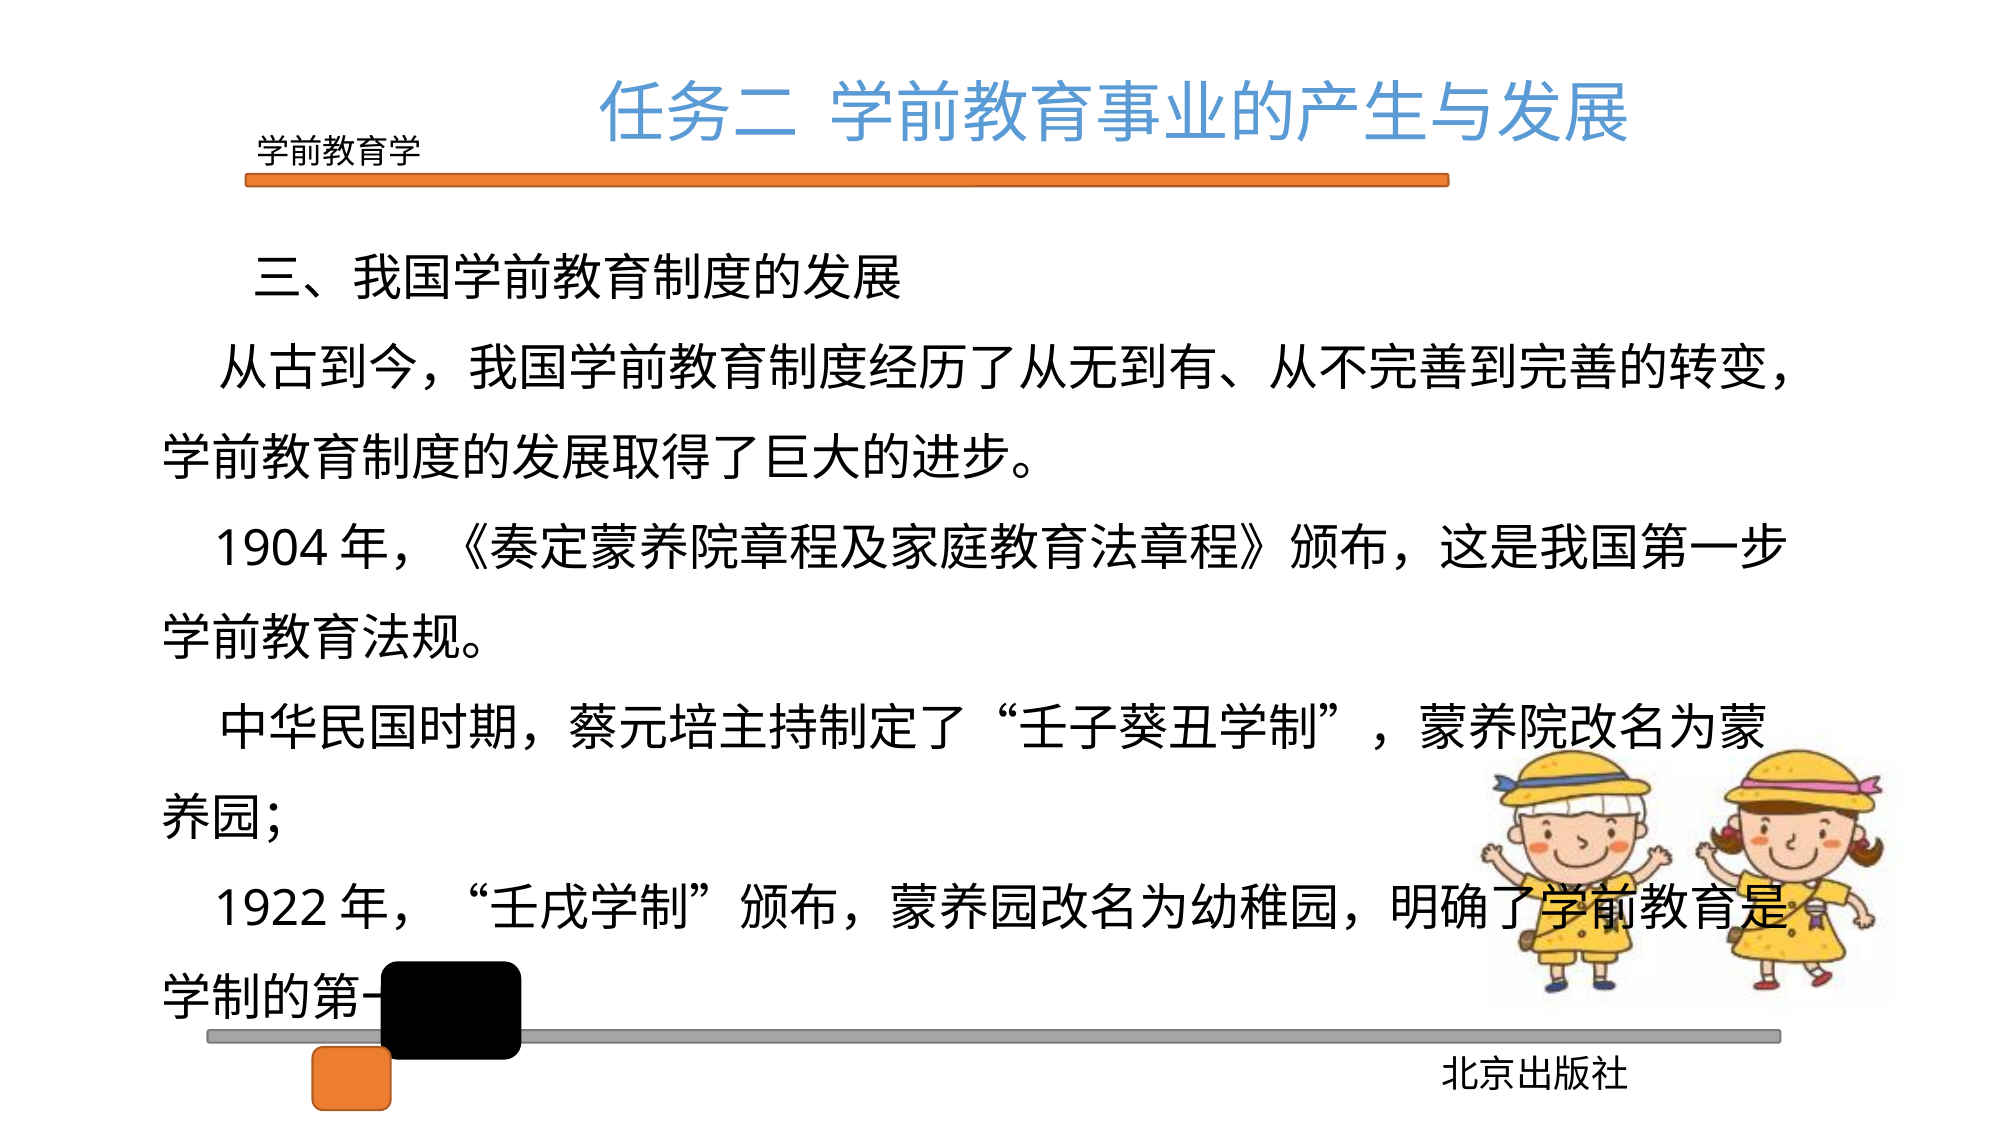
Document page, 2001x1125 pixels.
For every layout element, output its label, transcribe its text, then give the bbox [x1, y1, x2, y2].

text_box 三、我国学前教育制度的发展 从古到今，我国学前教育制度经历了从无到有、从不完善到完善的转变，学前教育制度的发展取得了巨大的进步。 1904年，《奏定蒙养院章程及家庭教育法章程》颁布，这是我国第一步学前教育法规。 中华民国时期，蔡元培主持制定了“壬子葵丑学制”，蒙养院改名为蒙养园； 1922年，“壬戌学制”颁布，蒙养园改名为幼稚园，明确了学前教育是学制的第一阶段 [147, 208, 1817, 1034]
text_box 任务二 学前教育事业的产生与发展 [584, 62, 1646, 158]
picture [1443, 729, 1949, 1019]
